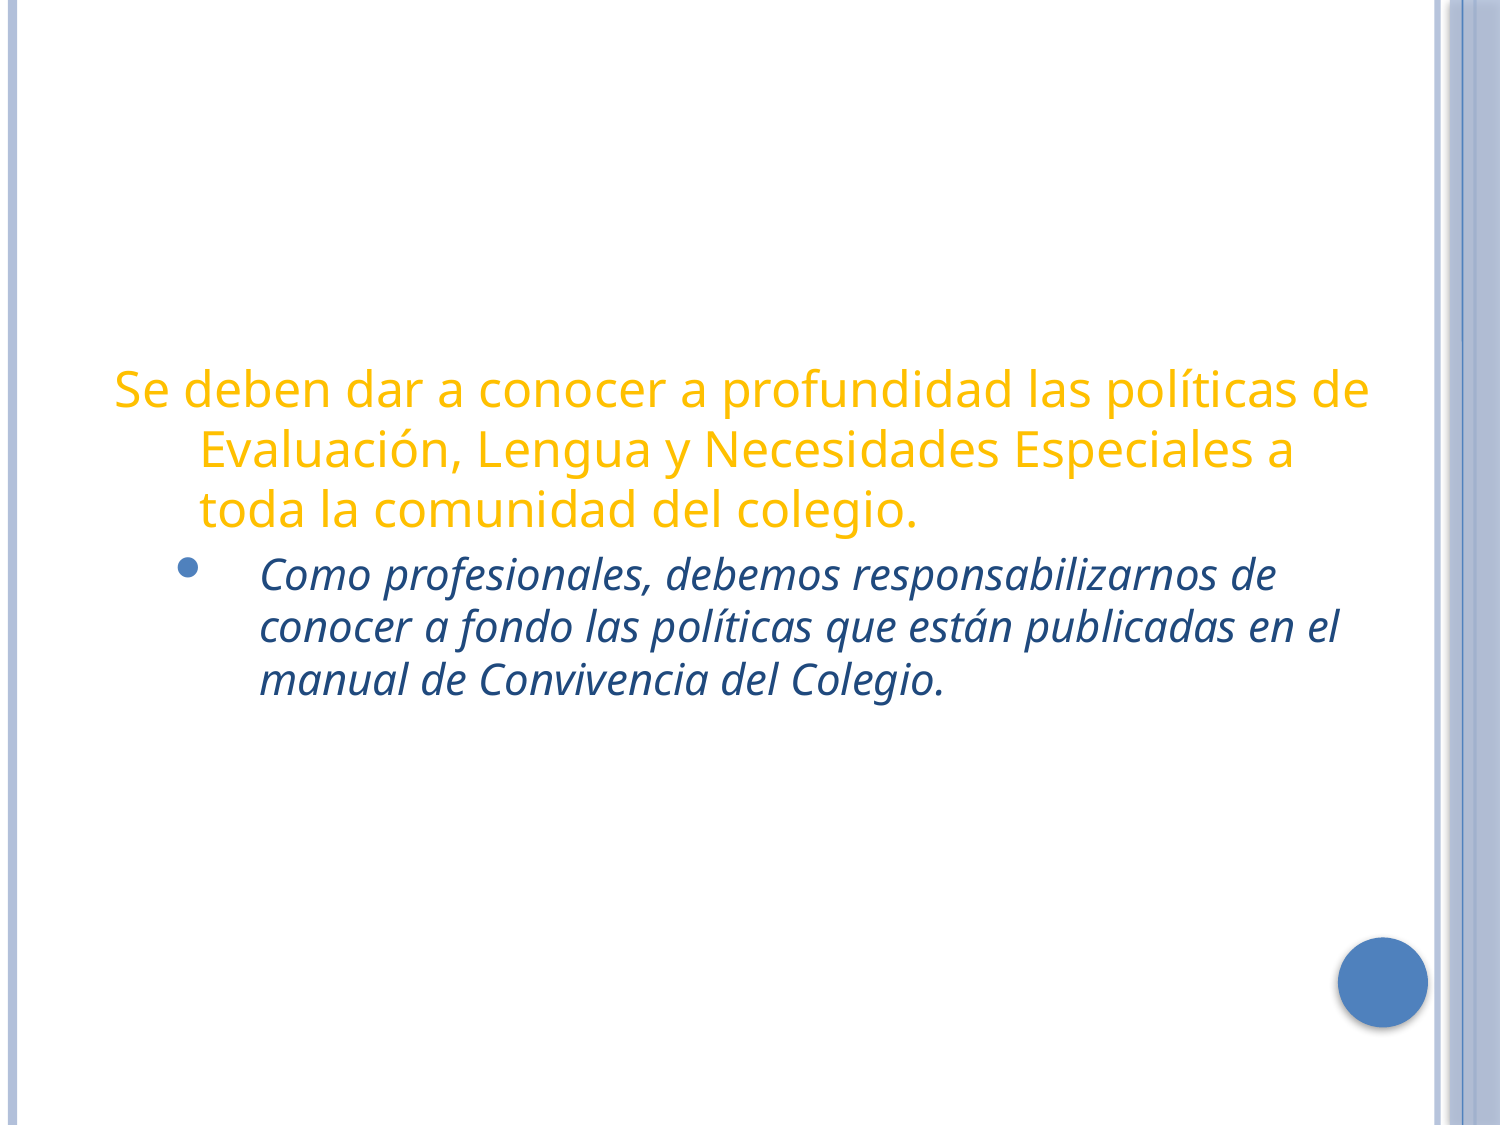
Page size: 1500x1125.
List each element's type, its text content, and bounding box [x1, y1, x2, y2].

list Se deben dar a conocer a profundidad las políticas de Evaluación, Lengua y Necesidades Especiales a toda la comunidad del colegio. Como profesionales, debemos responsabilizarnos de conocer a fondo las políticas que están publicadas en el manual de Convivencia del Colegio. [99, 350, 1413, 1038]
